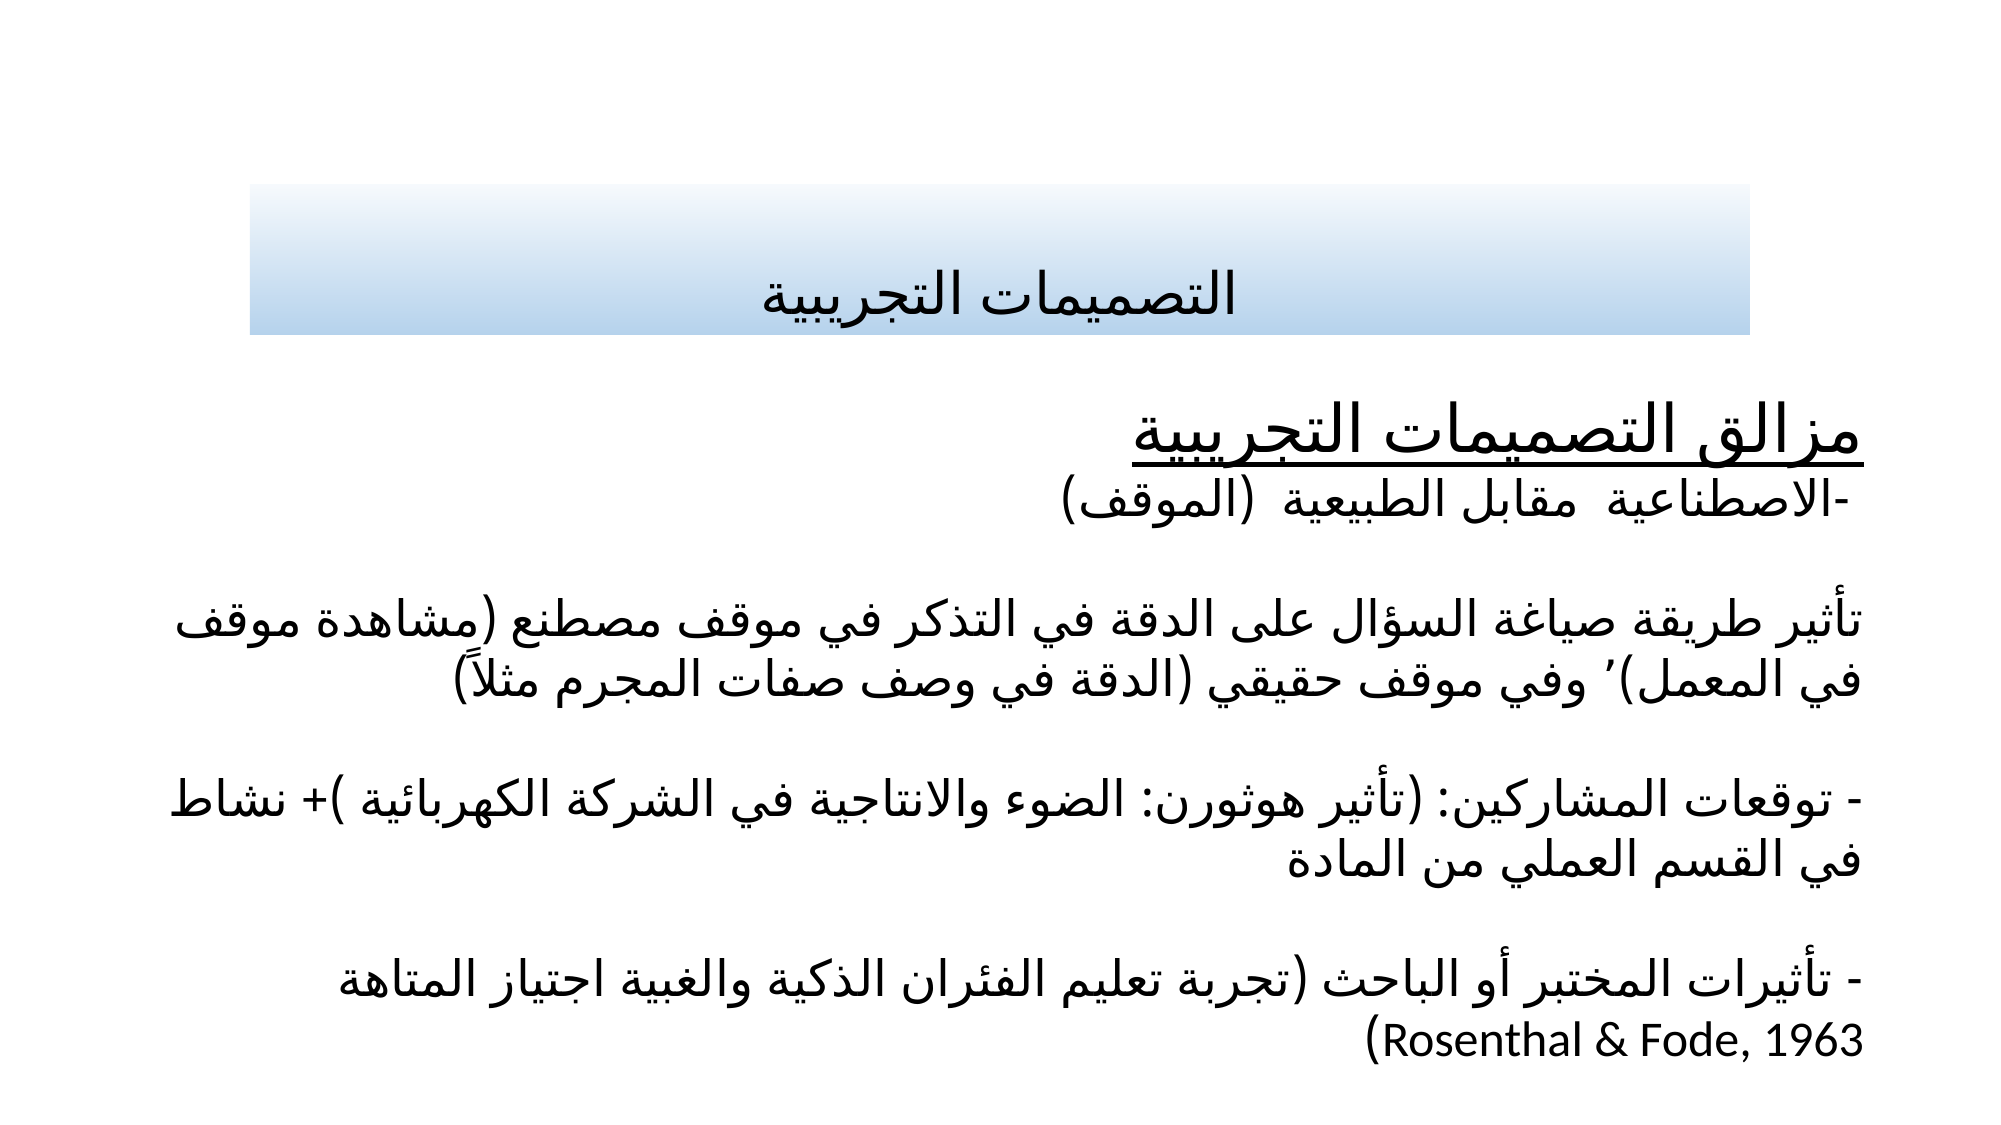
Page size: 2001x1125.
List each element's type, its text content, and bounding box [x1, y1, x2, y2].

subtitle مزالق التصميمات التجريبية -الاصطناعية مقابل الطبيعية (الموقف) تأثير طريقة صياغة السؤال على الدقة في التذكر في موقف مصطنع (مشاهدة موقف في المعمل)٬ وفي موقف حقيقي (الدقة في وصف صفات المجرم مثلاً) - توقعات المشاركين: (تأثير هوثورن: الضوء والانتاجية في الشركة الكهربائية )+ نشاط في القسم العملي من المادة - تأثيرات المختبر أو الباحث (تجربة تعليم الفئران الذكية والغبية اجتياز المتاهة Rosenthal & Fode, 1963) [121, 378, 1879, 1100]
title التصميمات التجريبية [249, 184, 1750, 335]
